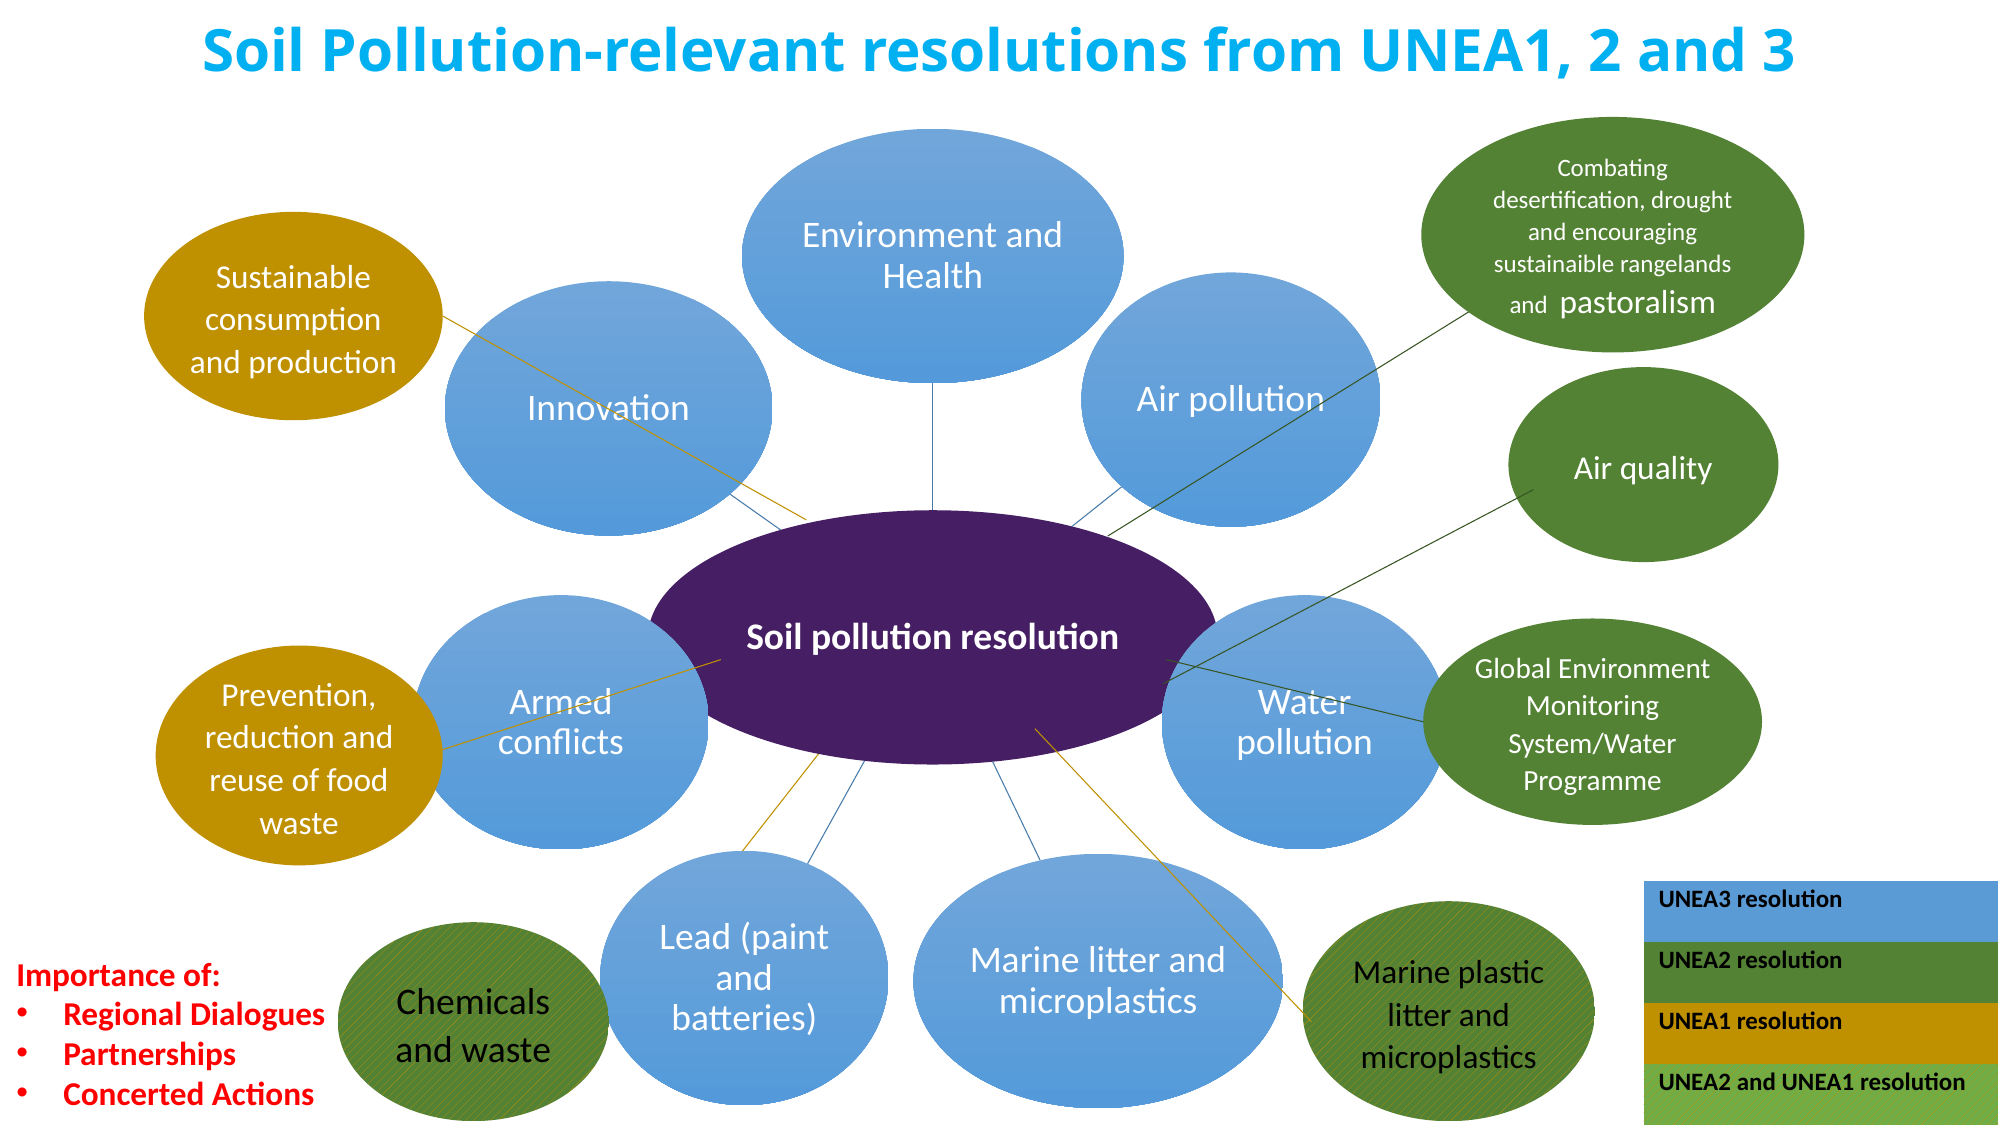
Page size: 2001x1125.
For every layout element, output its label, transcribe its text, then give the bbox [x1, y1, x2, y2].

text_box Importance of: Regional Dialogues Partnerships Concerted Actions [1, 945, 386, 1120]
text_box Soil Pollution-relevant resolutions from UNEA1, 2 and 3 [0, 13, 1999, 114]
text_box Marine plastic litter and microplastics [1390, 1113, 1508, 1123]
text_box Chemicals and waste [416, 1113, 531, 1123]
text_box Sustainable consumption and production [144, 216, 247, 416]
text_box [442, 315, 807, 520]
table_cell UNEA2 resolution [1644, 942, 1998, 1003]
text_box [1163, 489, 1534, 684]
text_box Global Environment Monitoring System/Water Programme [1613, 619, 1763, 825]
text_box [1166, 684, 1424, 722]
table_cell UNEA2 and UNEA1 resolution [1644, 1064, 1998, 1125]
table_cell UNEA1 resolution [1644, 1003, 1998, 1064]
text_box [1034, 728, 1312, 1022]
text_box Air quality [1613, 367, 1779, 563]
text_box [424, 659, 721, 756]
table_header UNEA3 resolution [1644, 881, 1998, 942]
text_box Combating desertification, drought and encouraging sustainaible rangelands and pastoralism [1547, 116, 1805, 353]
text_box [247, 124, 1613, 1113]
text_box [1107, 271, 1534, 537]
text_box Prevention, reduction and reuse of food waste [155, 653, 247, 858]
